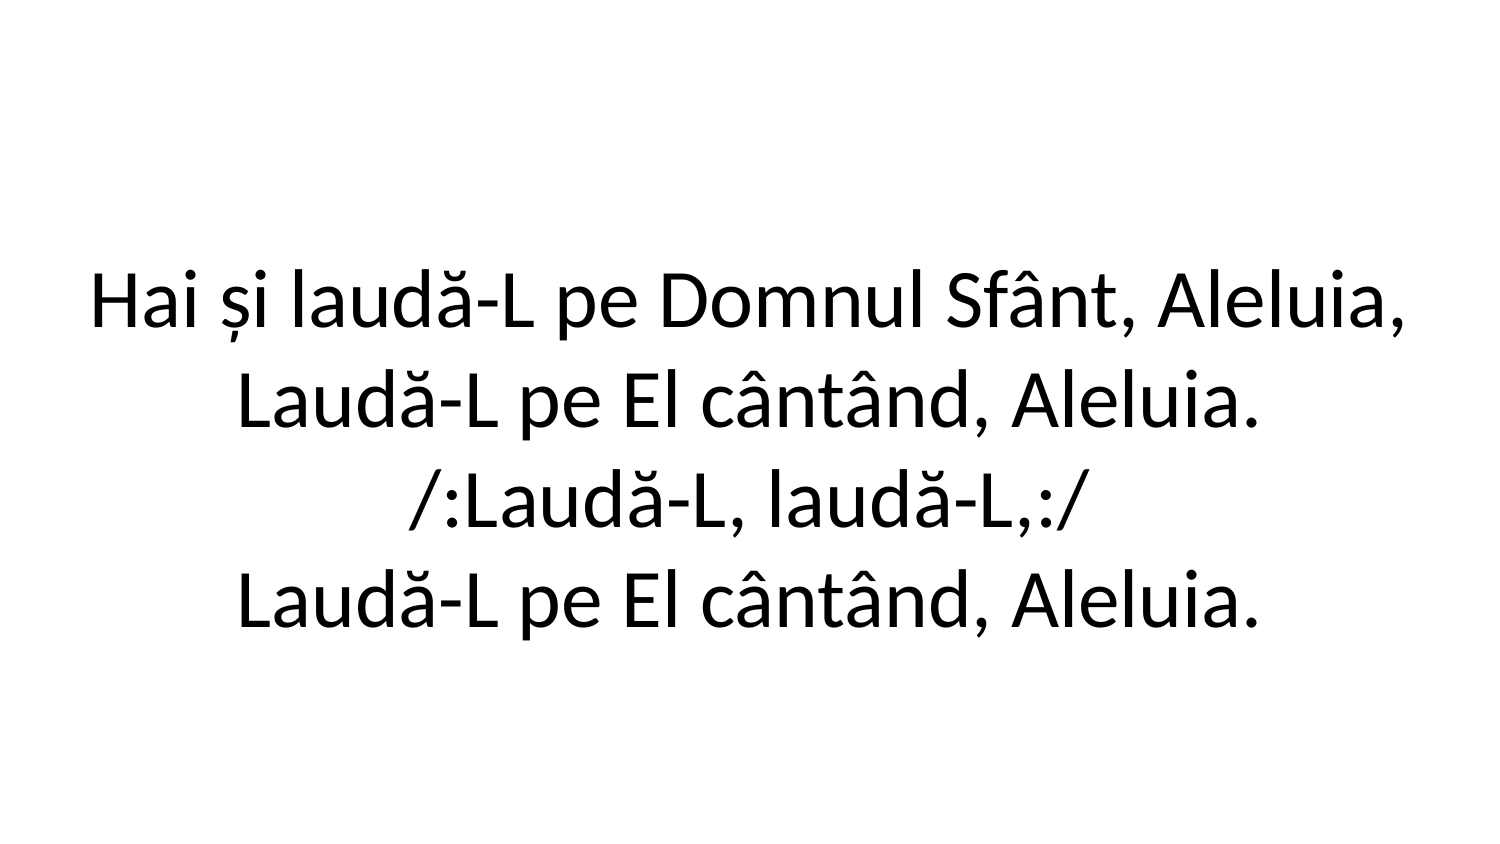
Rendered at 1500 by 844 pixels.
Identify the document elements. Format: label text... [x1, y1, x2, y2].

text_box Hai și laudă-L pe Domnul Sfânt, Aleluia, Laudă-L pe El cântând, Aleluia. /:Laudă-L, laudă-L,:/ Laudă-L pe El cântând, Aleluia. [75, 192, 1425, 652]
